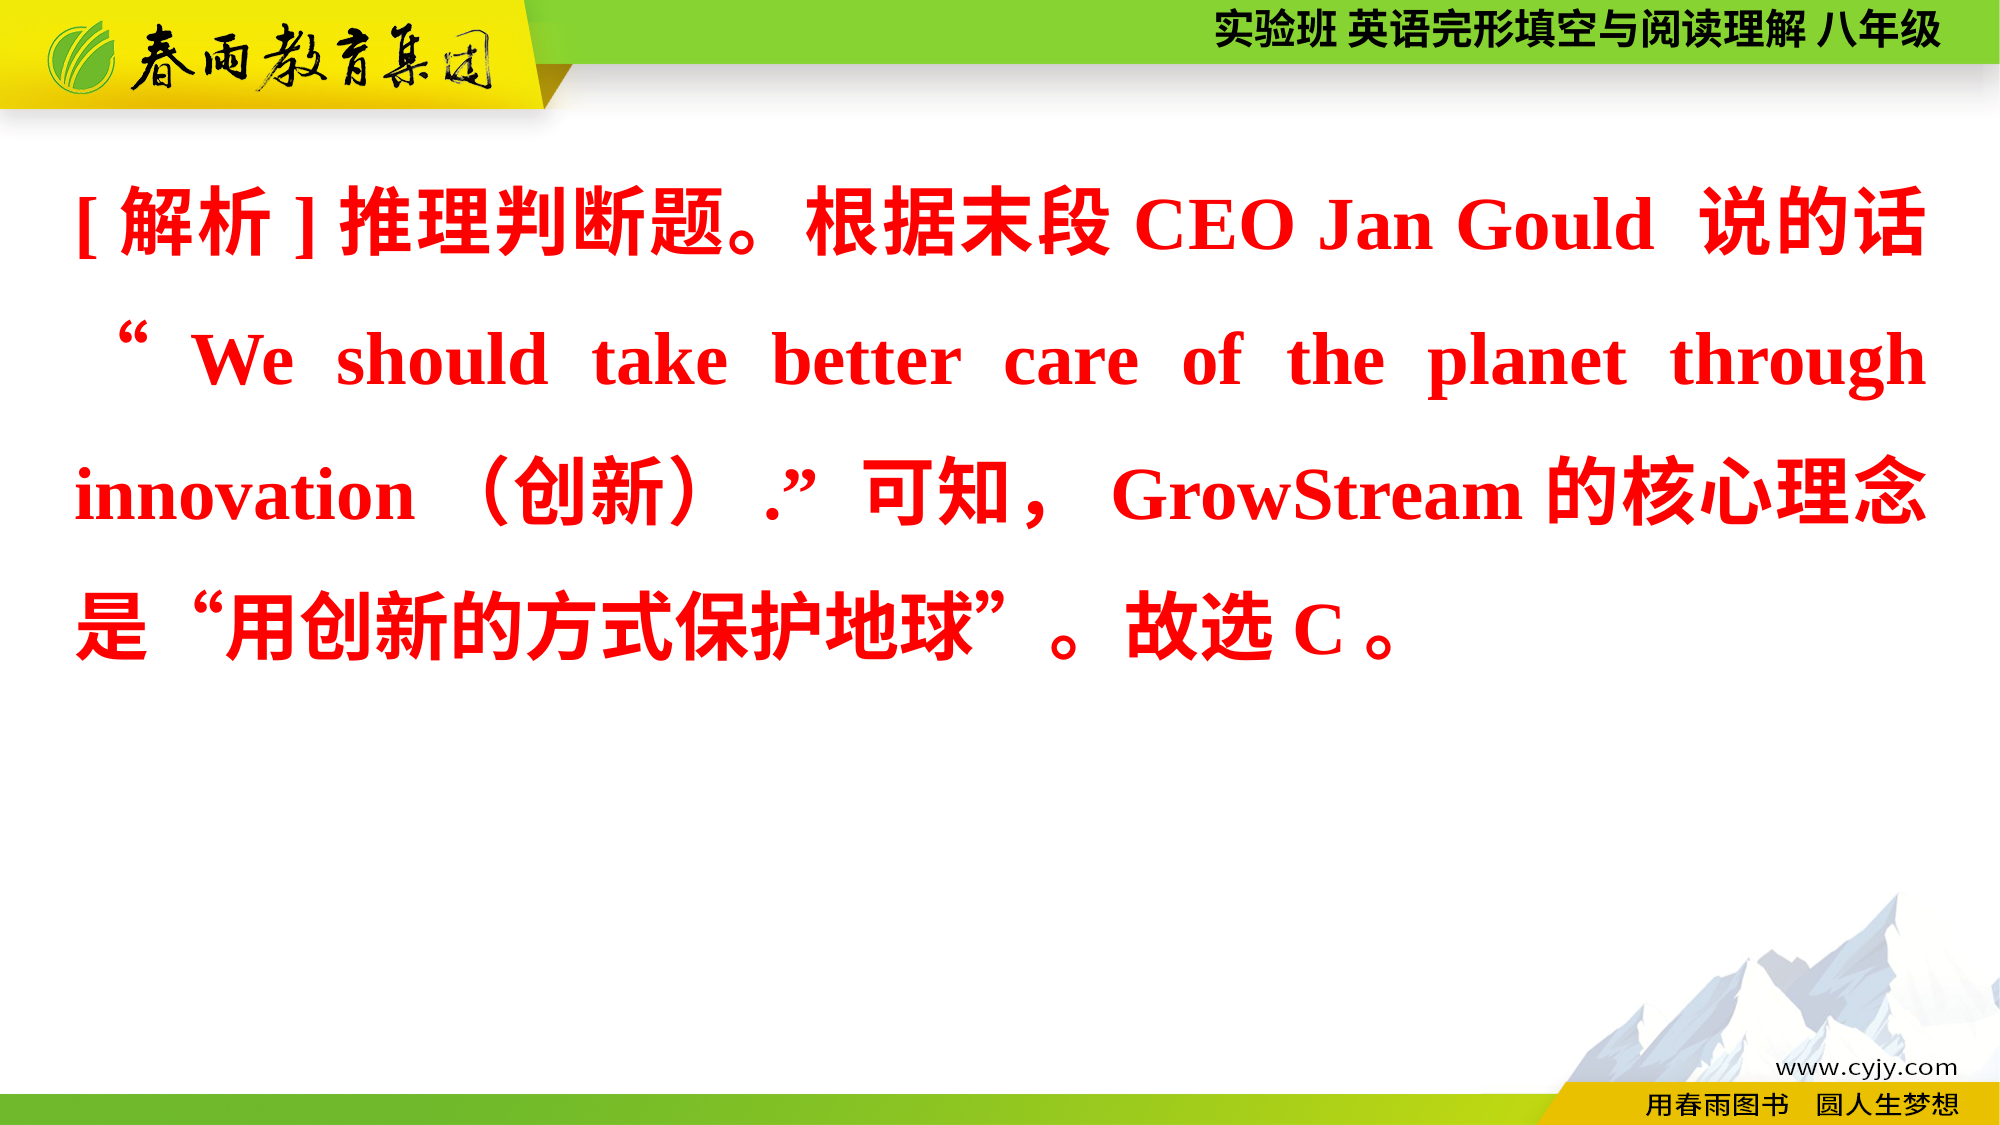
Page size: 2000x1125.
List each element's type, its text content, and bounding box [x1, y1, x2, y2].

list [解析]推理判断题。根据末段CEO Jan Gould 说的话“We should take better care of the planet through innovation（创新）.” 可知，GrowStream的核心理念是“用创新的方式保护地球”。故选C。 [59, 122, 1944, 683]
picture [0, 0, 2000, 1125]
